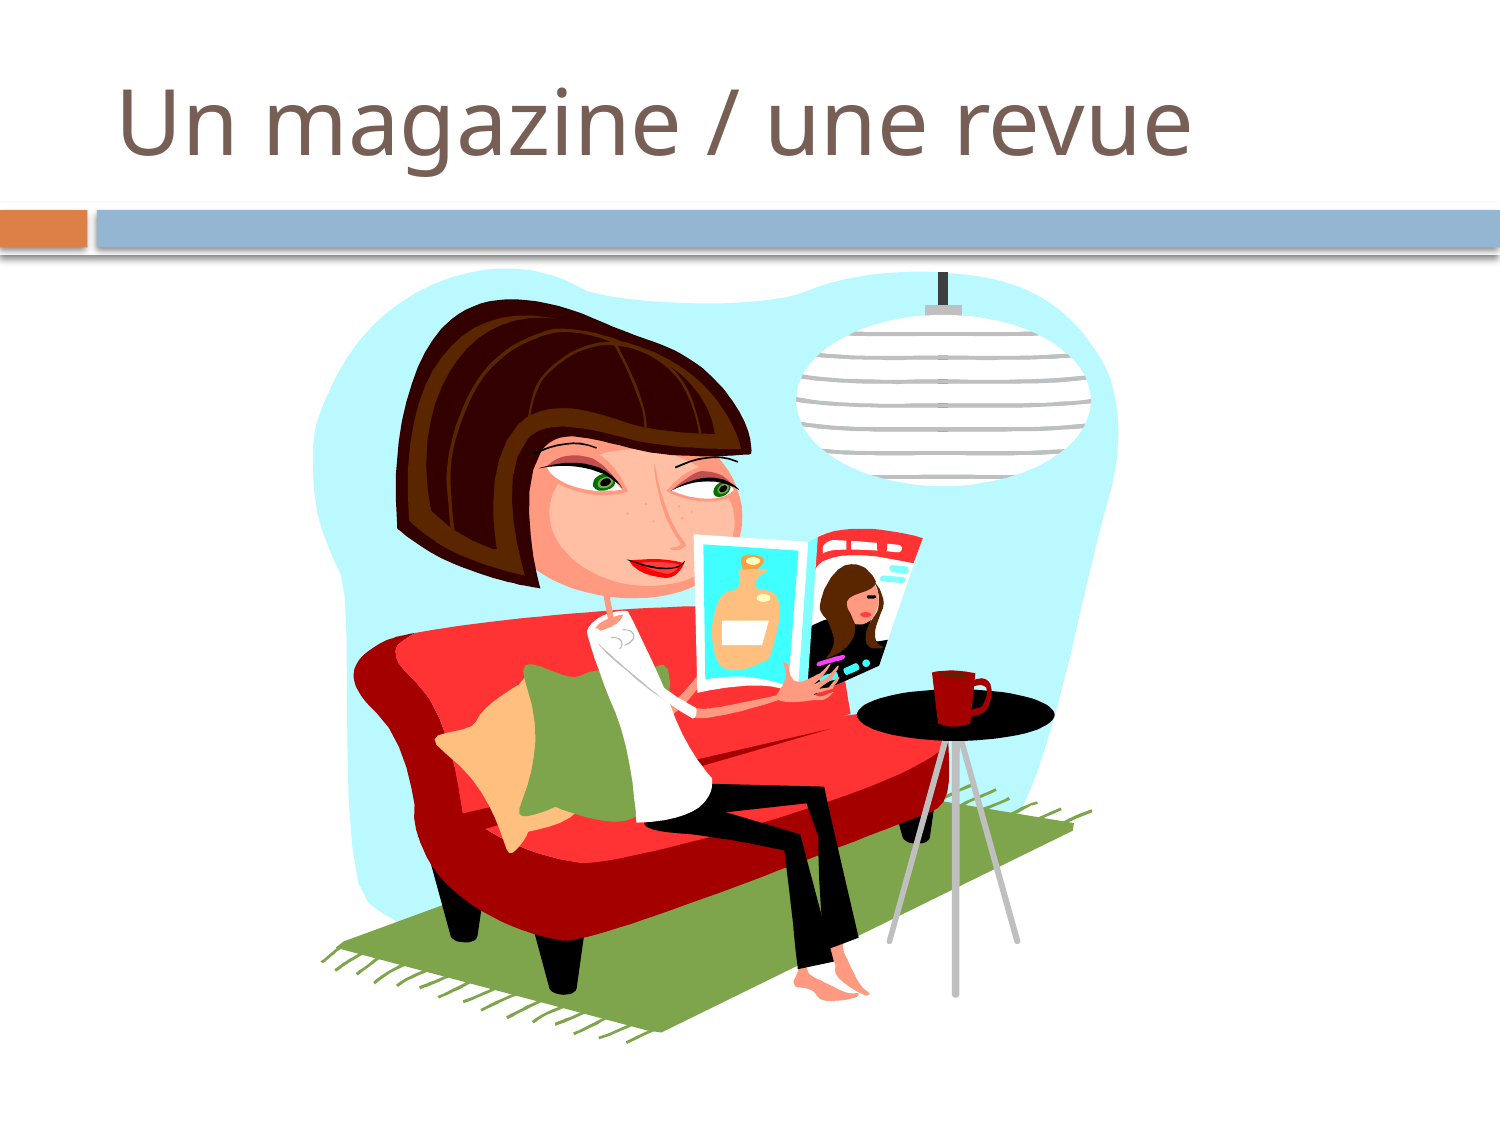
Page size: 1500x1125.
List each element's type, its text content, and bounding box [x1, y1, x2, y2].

title Un magazine / une revue [100, 37, 1438, 200]
picture [312, 265, 1120, 1045]
